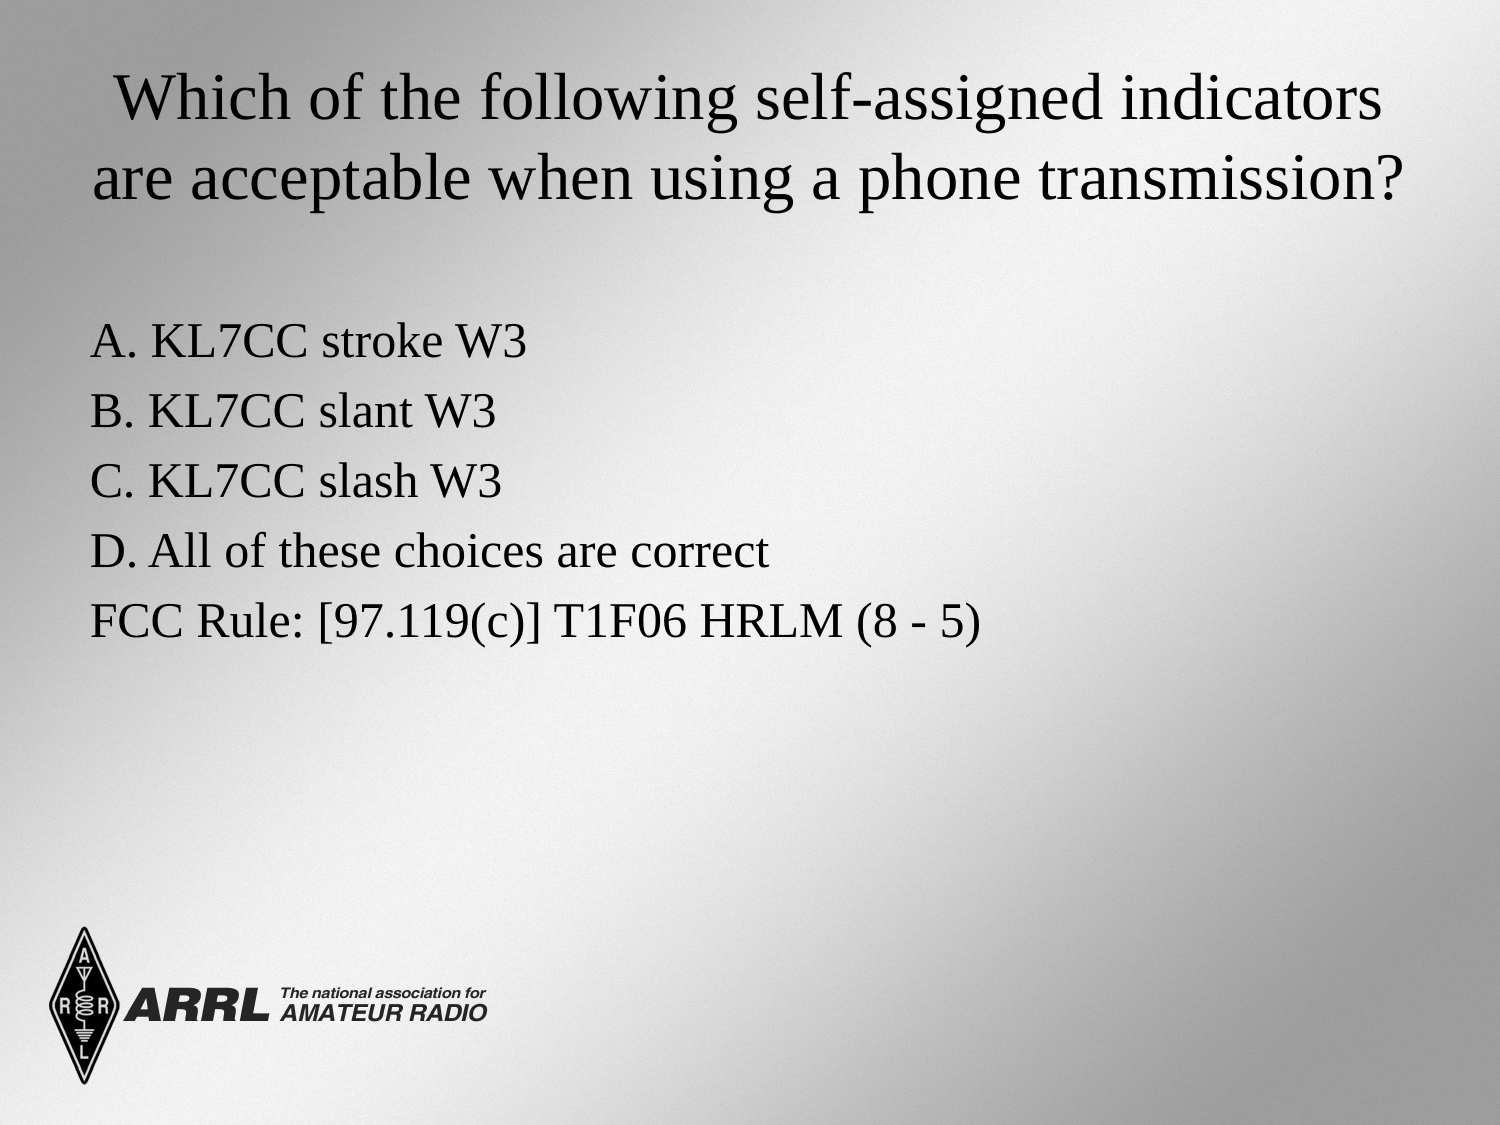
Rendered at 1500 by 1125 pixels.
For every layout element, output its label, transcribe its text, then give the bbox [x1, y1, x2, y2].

title Which of the following self-assigned indicators are acceptable when using a phone transmission? [75, 45, 1425, 233]
list A. KL7CC stroke W3 B. KL7CC slant W3 C. KL7CC slash W3 D. All of these choices are correct FCC Rule: [97.119(c)] T1F06 HRLM (8 - 5) [75, 299, 1425, 1005]
picture [0, 0, 1500, 1125]
